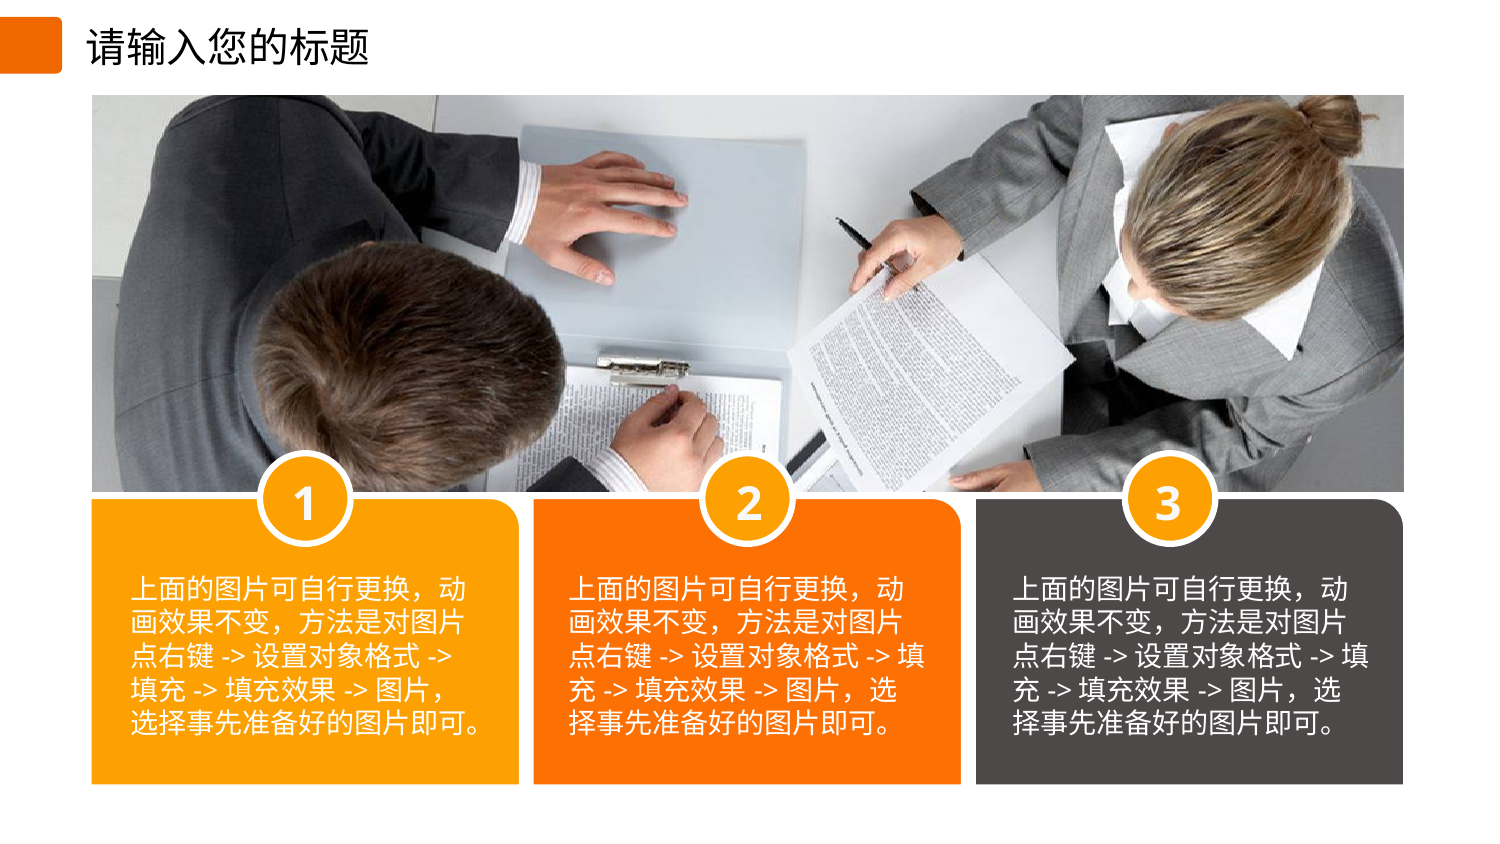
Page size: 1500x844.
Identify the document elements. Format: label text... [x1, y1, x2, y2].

text_box [532, 498, 962, 786]
text_box [260, 453, 351, 534]
text_box [1124, 453, 1216, 535]
text_box [725, 538, 770, 544]
text_box [1148, 538, 1193, 544]
text_box [90, 94, 1406, 493]
text_box 3 [1139, 466, 1197, 538]
text_box 请输入您的标题 [70, 15, 386, 79]
text_box 上面的图片可自行更换，动画效果不变，方法是对图片点右键->设置对象格式->填充->填充效果->图片，选择事先准备好的图片即可。 [997, 563, 1385, 747]
text_box [0, 16, 63, 74]
text_box 上面的图片可自行更换，动画效果不变，方法是对图片点右键->设置对象格式->填充->填充效果->图片，选择事先准备好的图片即可。 [115, 563, 502, 747]
text_box [90, 498, 520, 786]
text_box [283, 538, 328, 544]
text_box [975, 498, 1404, 786]
text_box 2 [721, 466, 778, 538]
text_box [702, 453, 793, 536]
text_box 1 [277, 466, 334, 538]
text_box 上面的图片可自行更换，动画效果不变，方法是对图片点右键->设置对象格式->填充->填充效果->图片，选择事先准备好的图片即可。 [553, 563, 941, 747]
